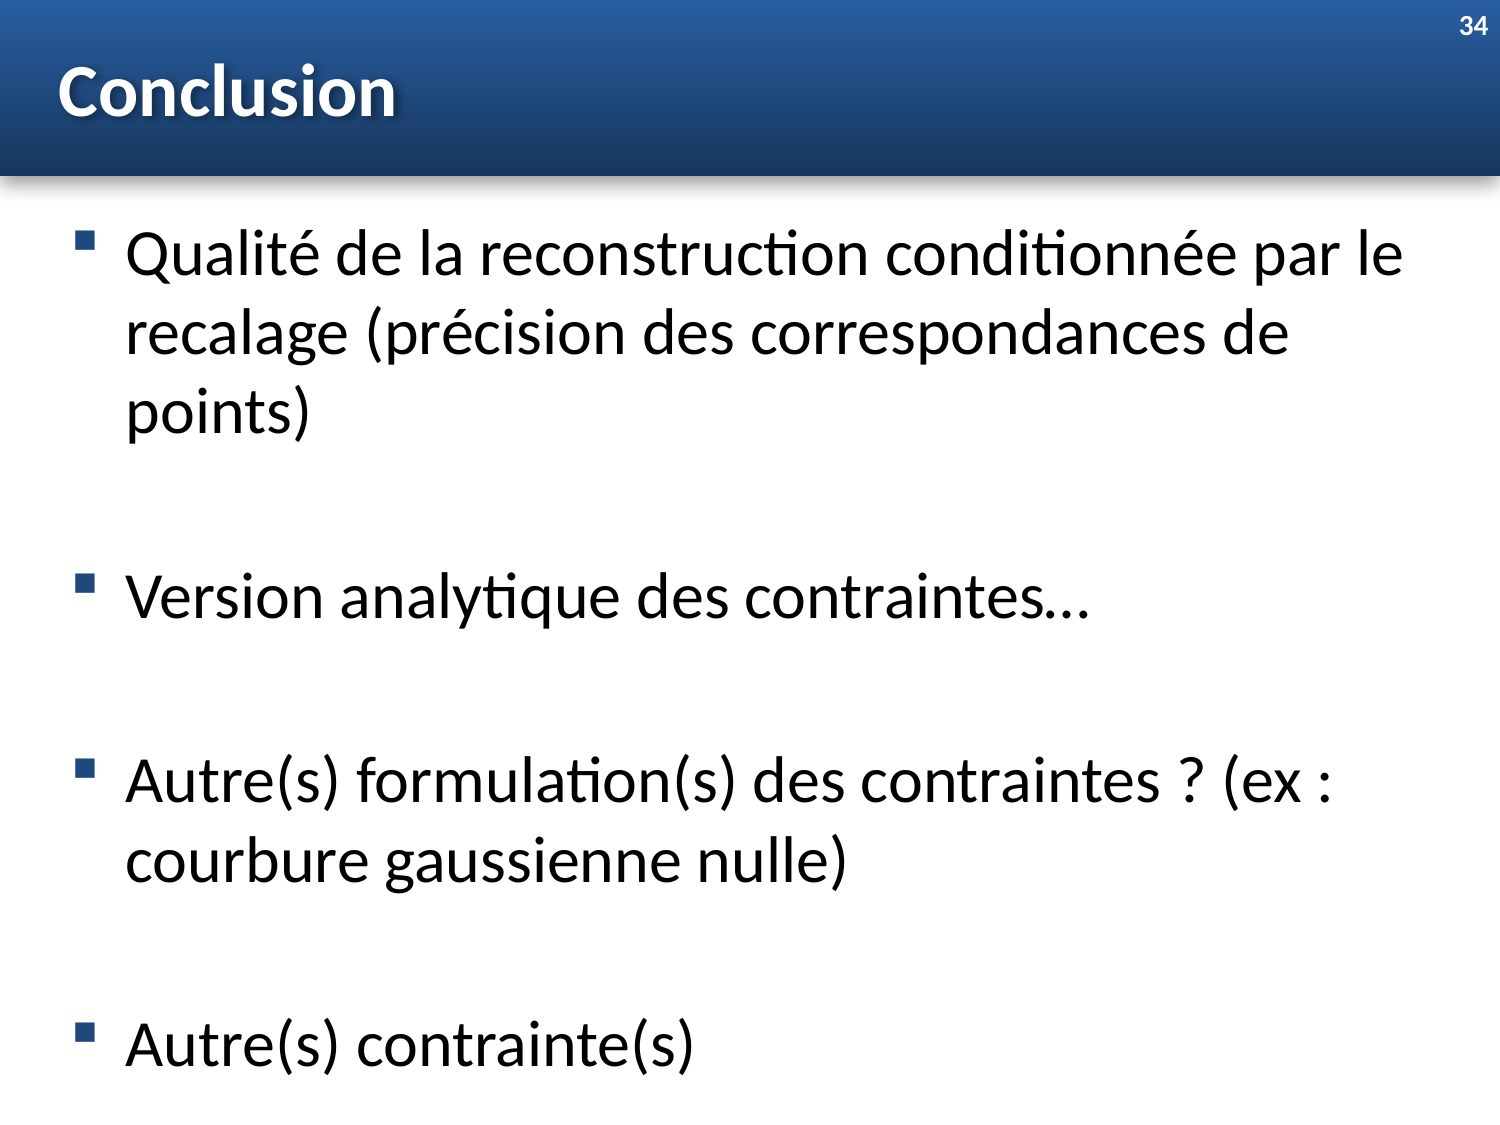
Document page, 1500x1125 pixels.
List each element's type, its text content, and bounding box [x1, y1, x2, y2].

list Conclusion [0, 0, 1500, 173]
slide_number 34 [1364, 0, 1500, 60]
list Qualité de la reconstruction conditionnée par le recalage (précision des correspondances de points) Version analytique des contraintes… Autre(s) formulation(s) des contraintes ? (ex : courbure gaussienne nulle) Autre(s) contrainte(s) [55, 199, 1445, 1090]
